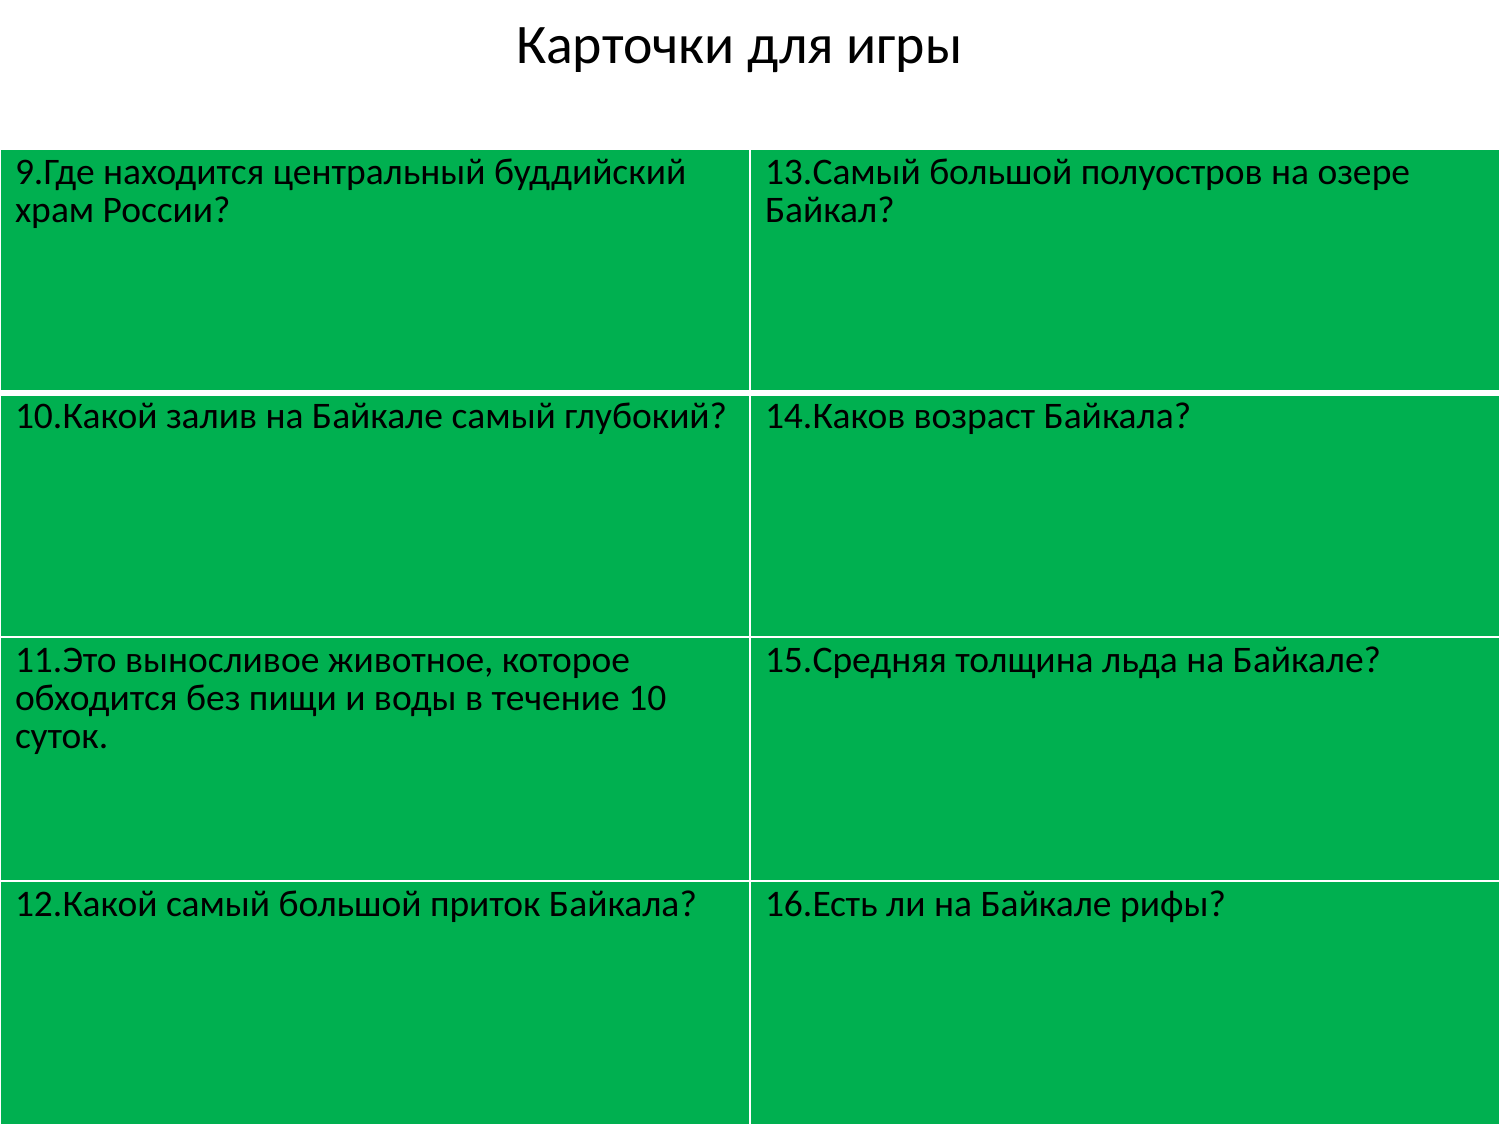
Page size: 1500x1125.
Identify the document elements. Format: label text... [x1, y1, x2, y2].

table_cell 11.Это выносливое животное, которое обходится без пищи и воды в течение 10 суток. [1, 638, 749, 880]
table_header 13.Самый большой полуостров на озере Байкал? [751, 150, 1499, 390]
table_cell 16.Есть ли на Байкале рифы? [751, 882, 1499, 1124]
table_header 9.Где находится центральный буддийский храм России? [1, 150, 749, 390]
table_cell 15.Средняя толщина льда на Байкале? [751, 638, 1499, 880]
title Карточки для игры [64, 0, 1415, 83]
table_cell 12.Какой самый большой приток Байкала? [1, 882, 749, 1124]
table_cell 10.Какой залив на Байкале самый глубокий? [1, 396, 749, 636]
table_cell 14.Каков возраст Байкала? [751, 396, 1499, 636]
